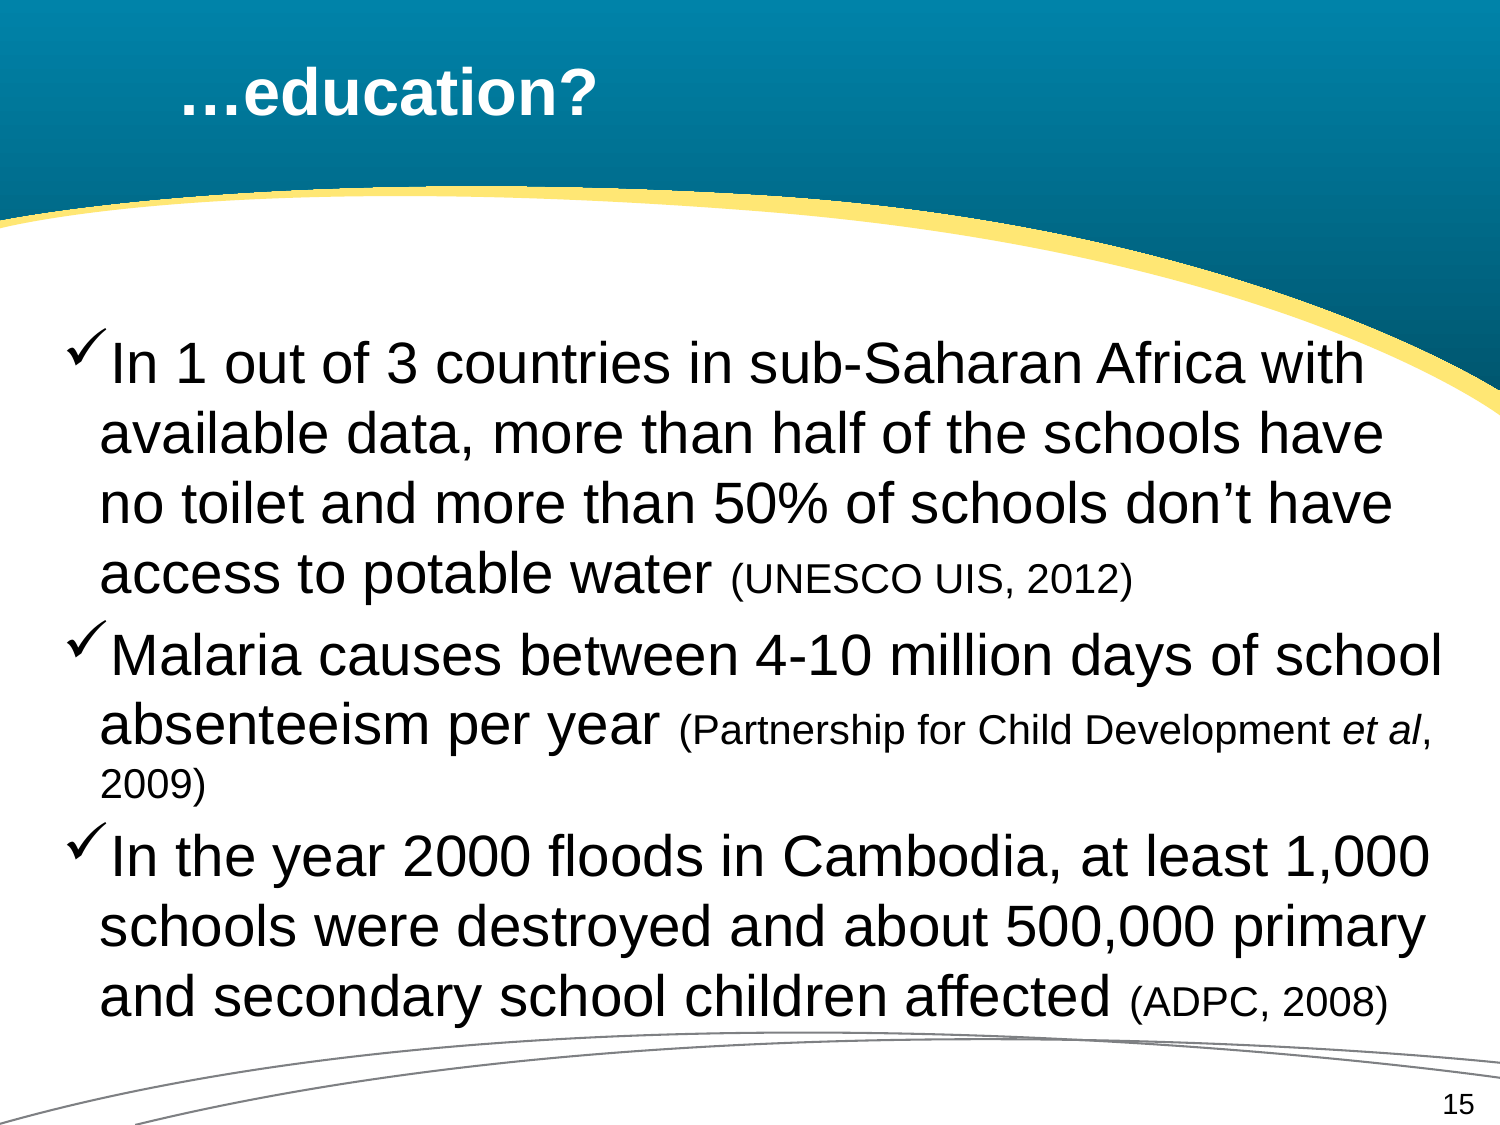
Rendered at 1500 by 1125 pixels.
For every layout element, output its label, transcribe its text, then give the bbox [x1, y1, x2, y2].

list In 1 out of 3 countries in sub-Saharan Africa with available data, more than half of the schools have no toilet and more than 50% of schools don’t have access to potable water (UNESCO UIS, 2012) Malaria causes between 4-10 million days of school absenteeism per year (Partnership for Child Development et al, 2009) In the year 2000 floods in Cambodia, at least 1,000 schools were destroyed and about 500,000 primary and secondary school children affected (ADPC, 2008) [62, 324, 1463, 1113]
slide_number 15 [1124, 1084, 1476, 1113]
text_box …education? [162, 41, 1313, 137]
